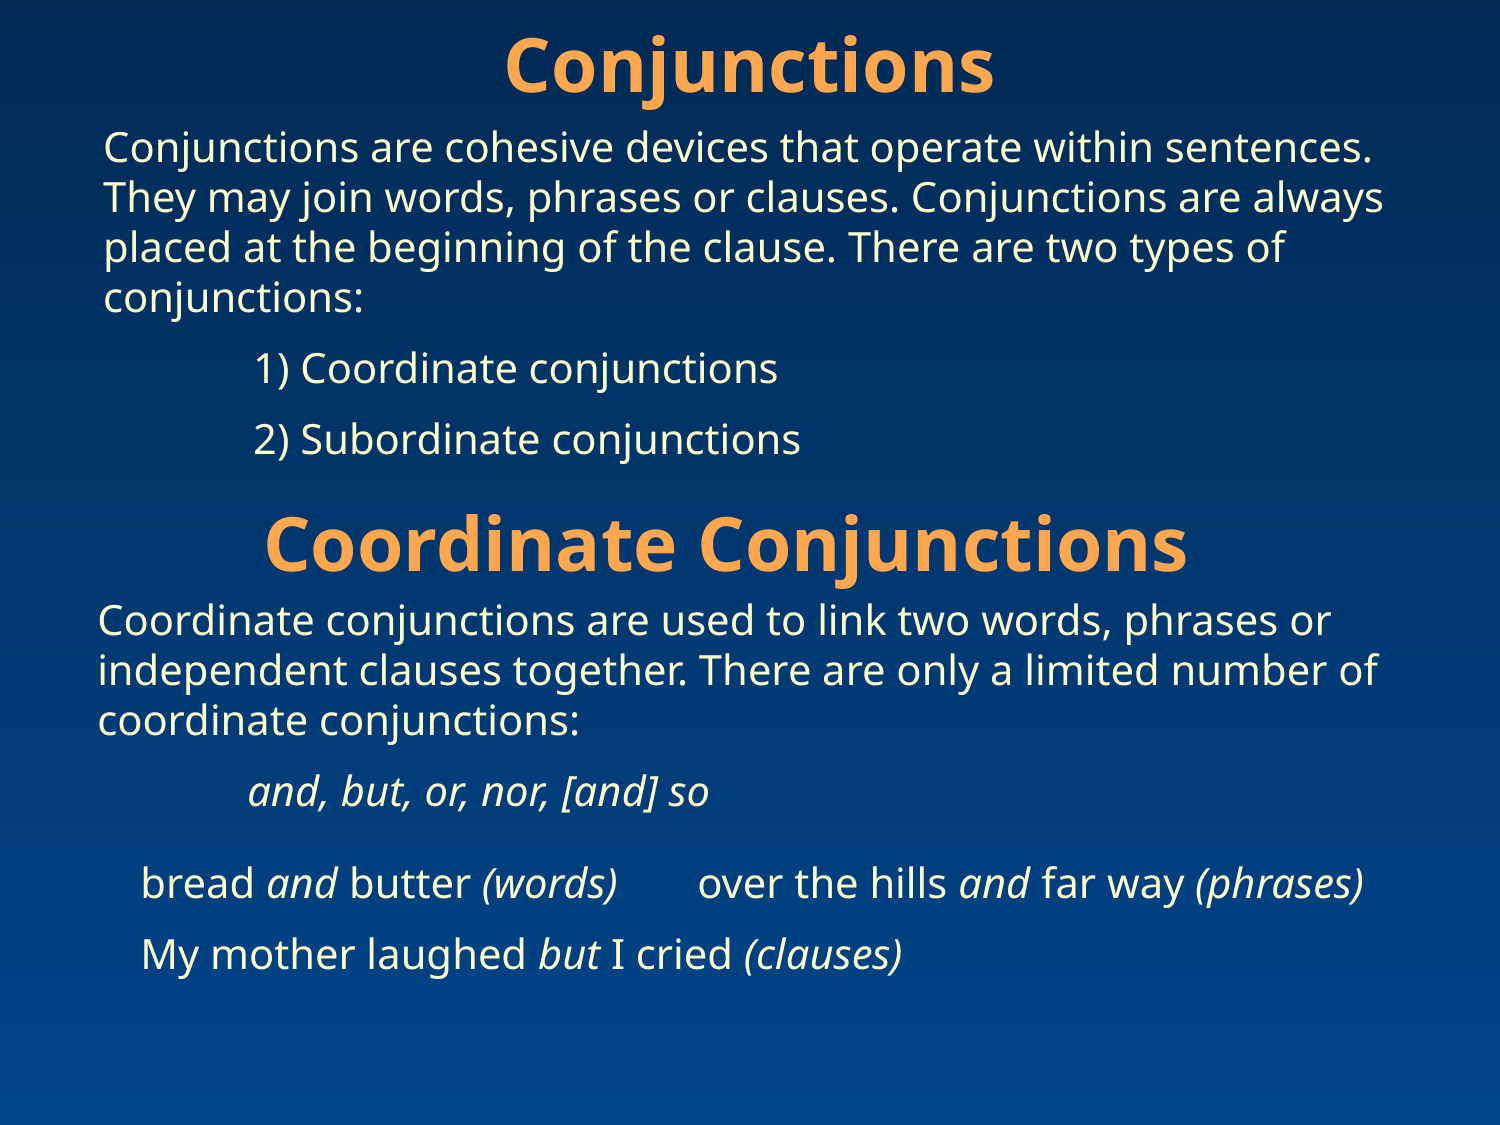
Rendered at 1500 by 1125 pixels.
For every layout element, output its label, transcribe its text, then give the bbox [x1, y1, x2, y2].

text_box Coordinate conjunctions are used to link two words, phrases or independent clauses together. There are only a limited number of coordinate conjunctions: and, but, or, nor, [and] so bread and butter (words) over the hills and far way (phrases) My mother laughed but I cried (clauses) [82, 586, 1418, 985]
text_box Coordinate Conjunctions [159, 478, 1294, 586]
text_box Conjunctions are cohesive devices that operate within sentences. They may join words, phrases or clauses. Conjunctions are always placed at the beginning of the clause. There are two types of conjunctions: 1) Coordinate conjunctions 2) Subordinate conjunctions [88, 113, 1424, 471]
text_box Conjunctions [183, 0, 1317, 113]
